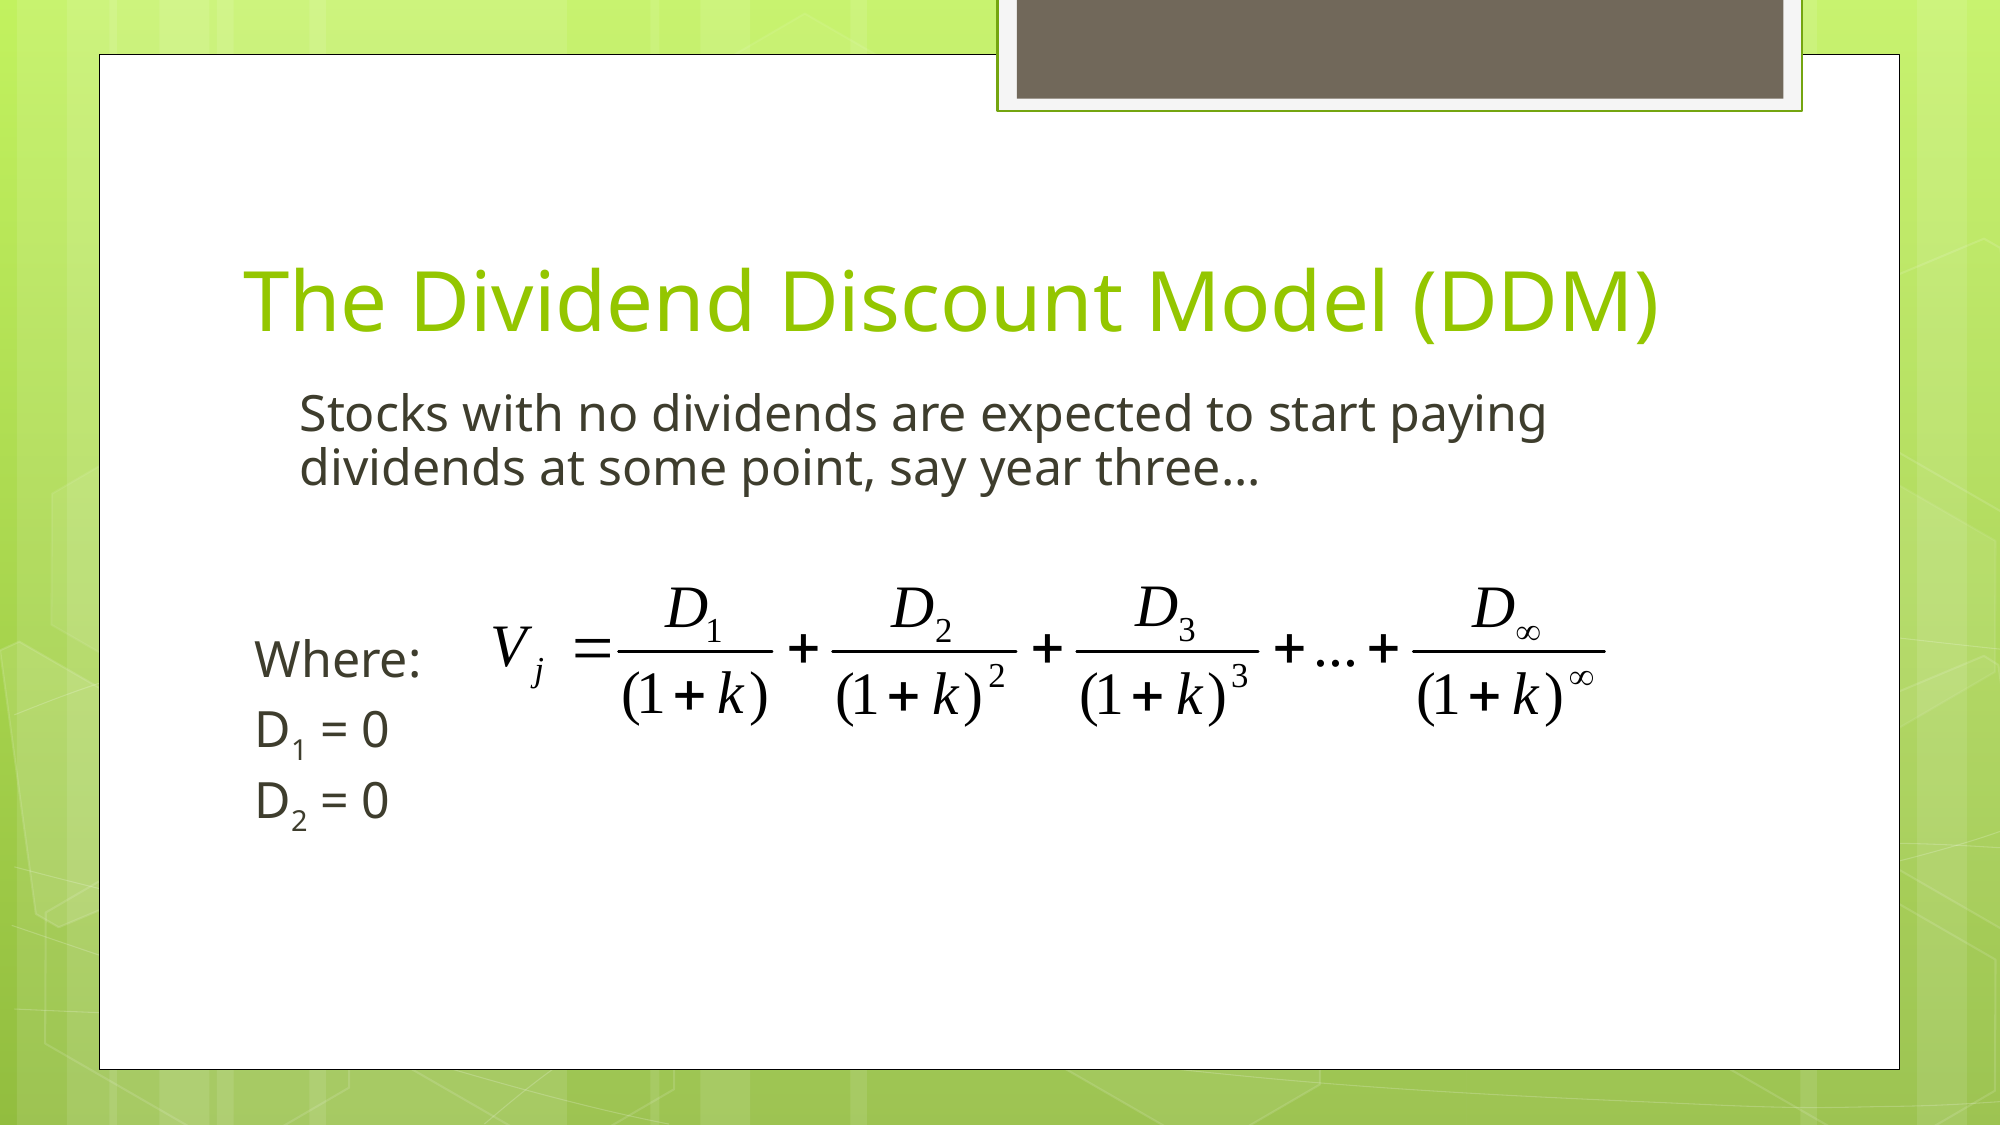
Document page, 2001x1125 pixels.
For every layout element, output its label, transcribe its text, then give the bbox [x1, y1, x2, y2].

list Stocks with no dividends are expected to start paying dividends at some point, say year three... Where: D1 = 0 D2 = 0 [228, 381, 1711, 957]
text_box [487, 566, 1613, 739]
title The Dividend Discount Model (DDM) [228, 168, 1765, 357]
